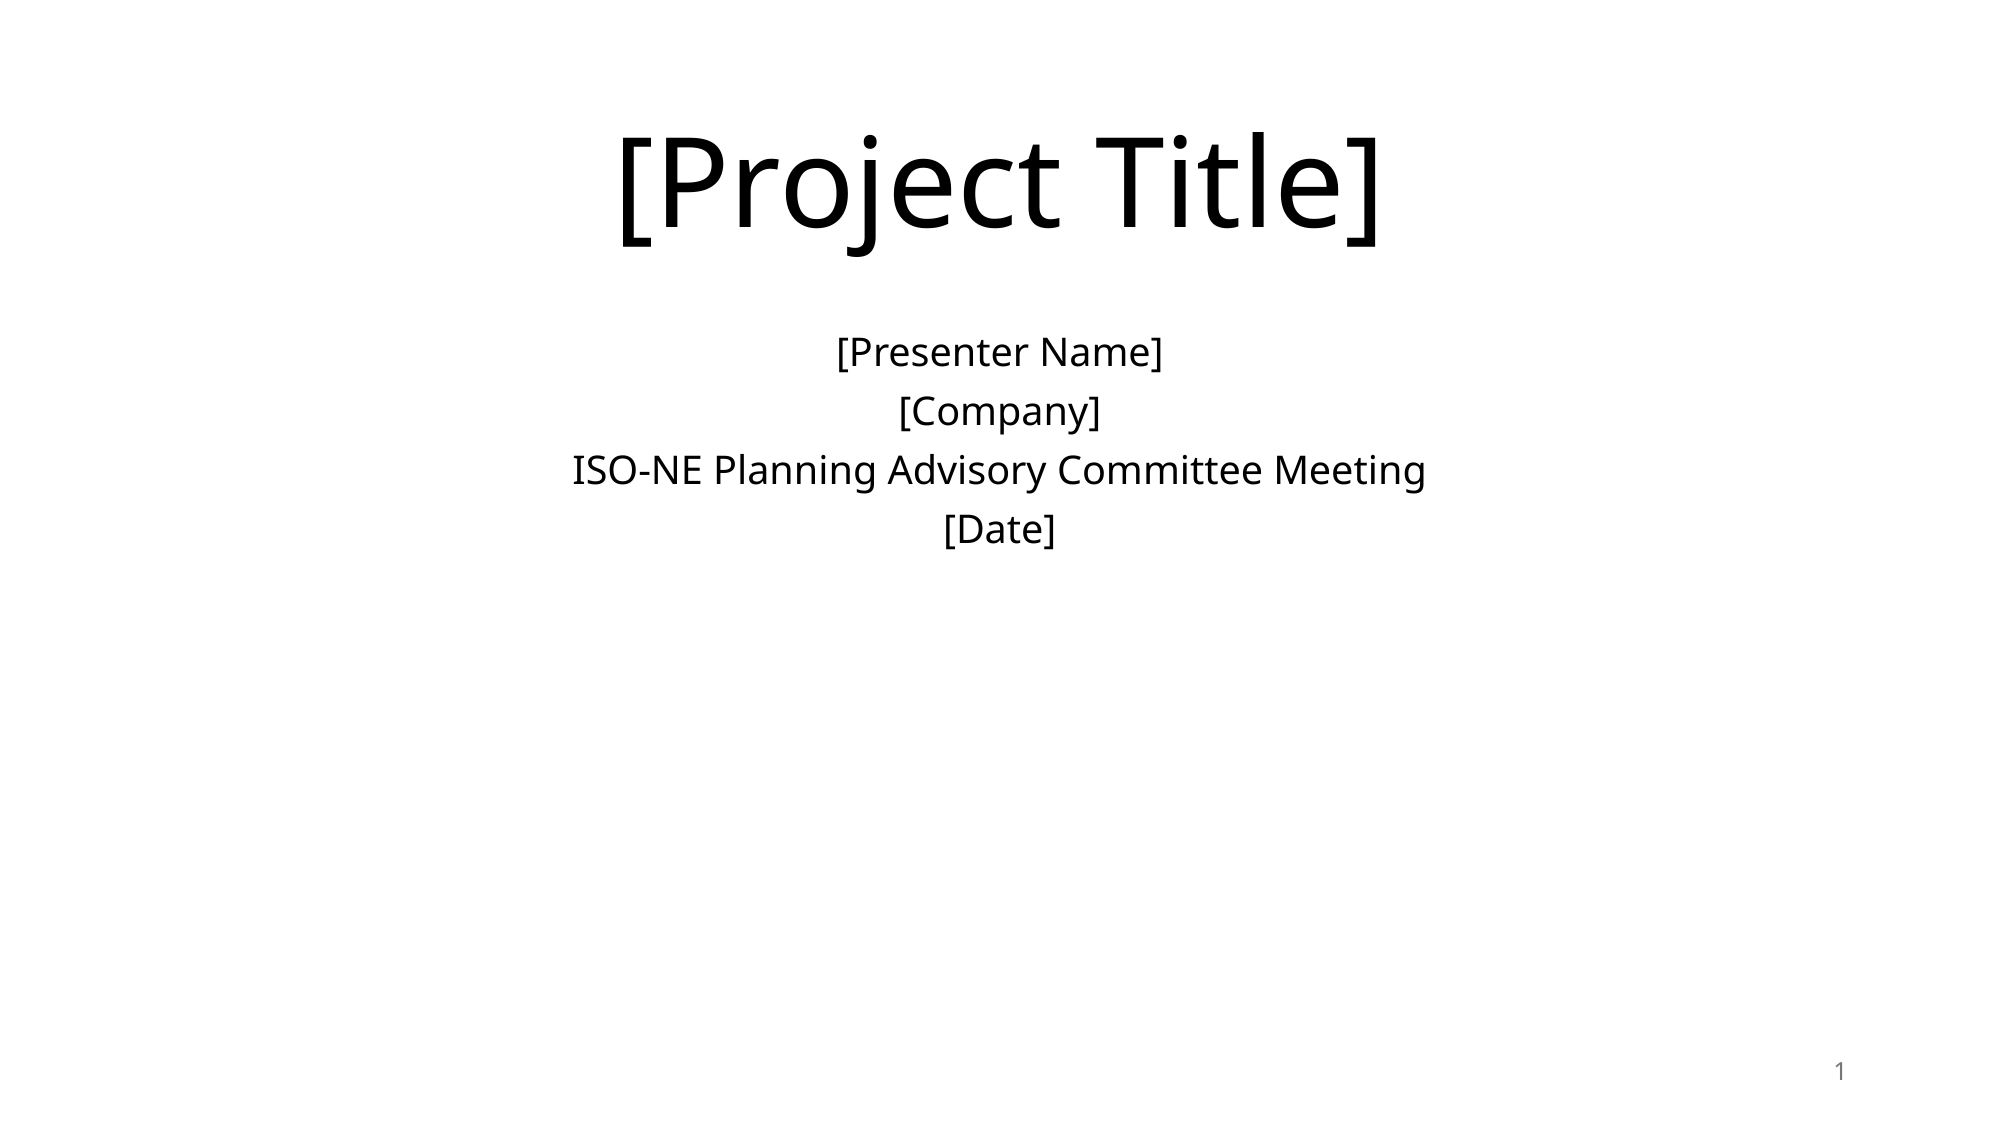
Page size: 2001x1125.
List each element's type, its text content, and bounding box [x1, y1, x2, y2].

slide_number 1 [1412, 1042, 1863, 1103]
title [Project Title] [249, 93, 1750, 263]
subtitle [Presenter Name] [Company] ISO-NE Planning Advisory Committee Meeting [Date] [249, 325, 1750, 563]
